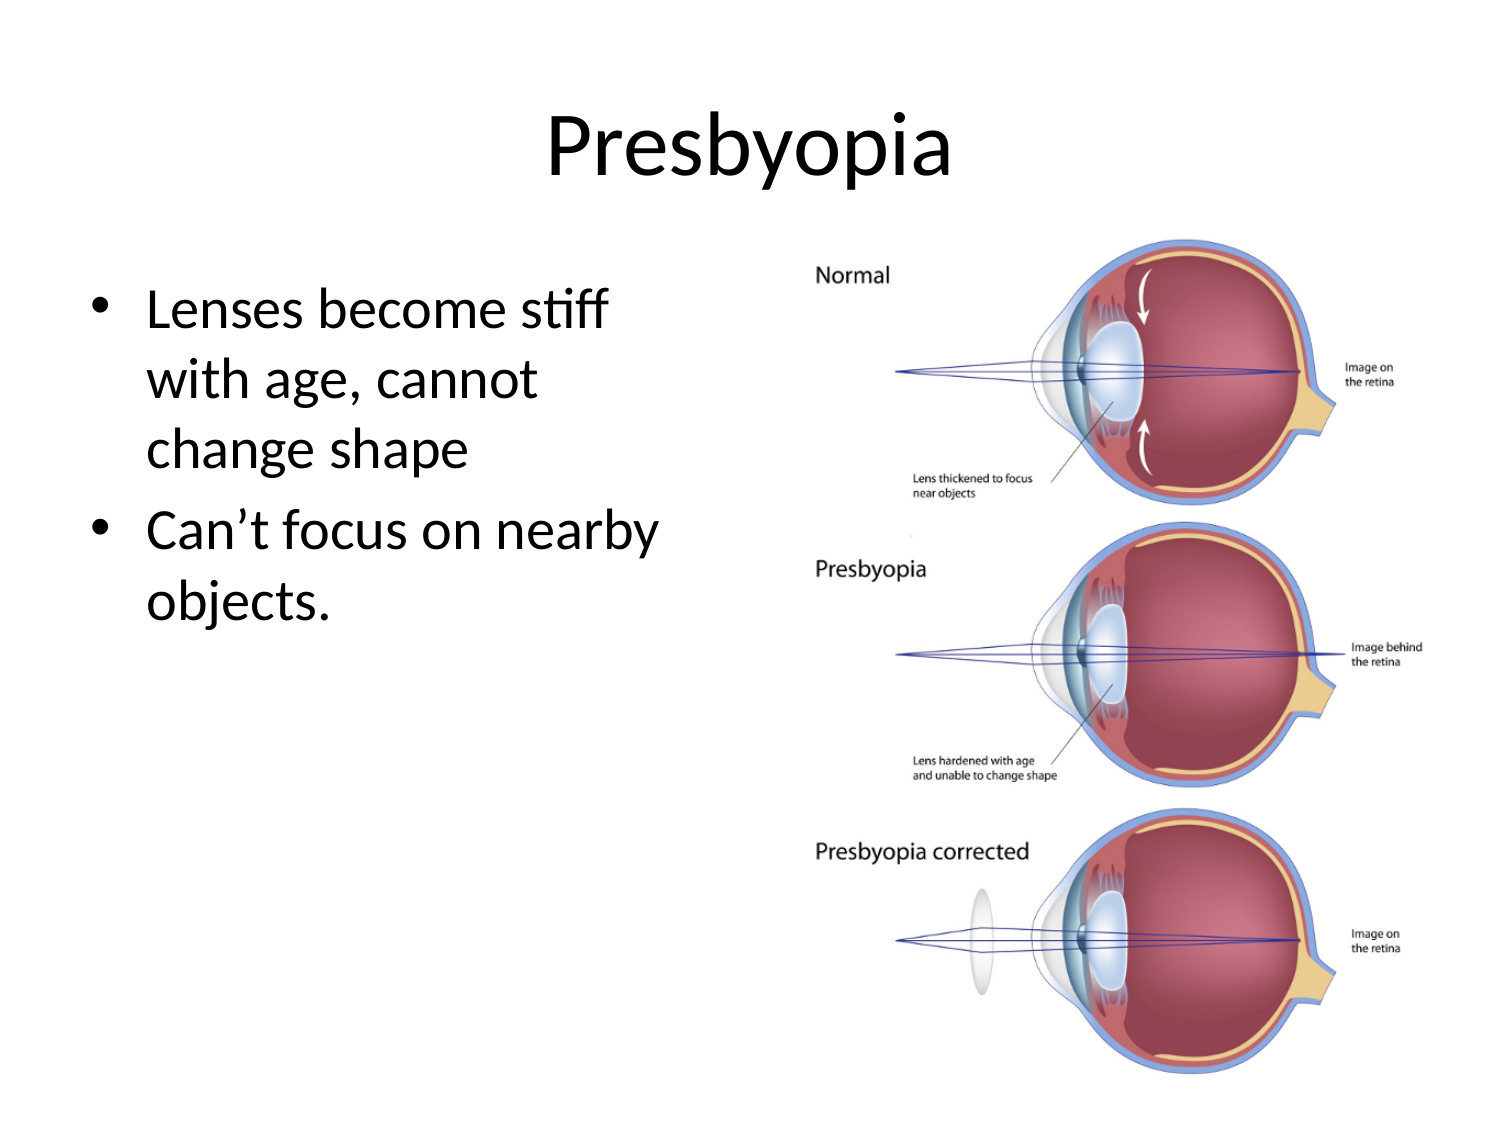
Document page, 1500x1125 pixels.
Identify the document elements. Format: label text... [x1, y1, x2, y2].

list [762, 232, 1453, 1085]
list Lenses become stiff with age, cannot change shape Can’t focus on nearby objects. [75, 262, 738, 1005]
title Presbyopia [75, 45, 1425, 233]
